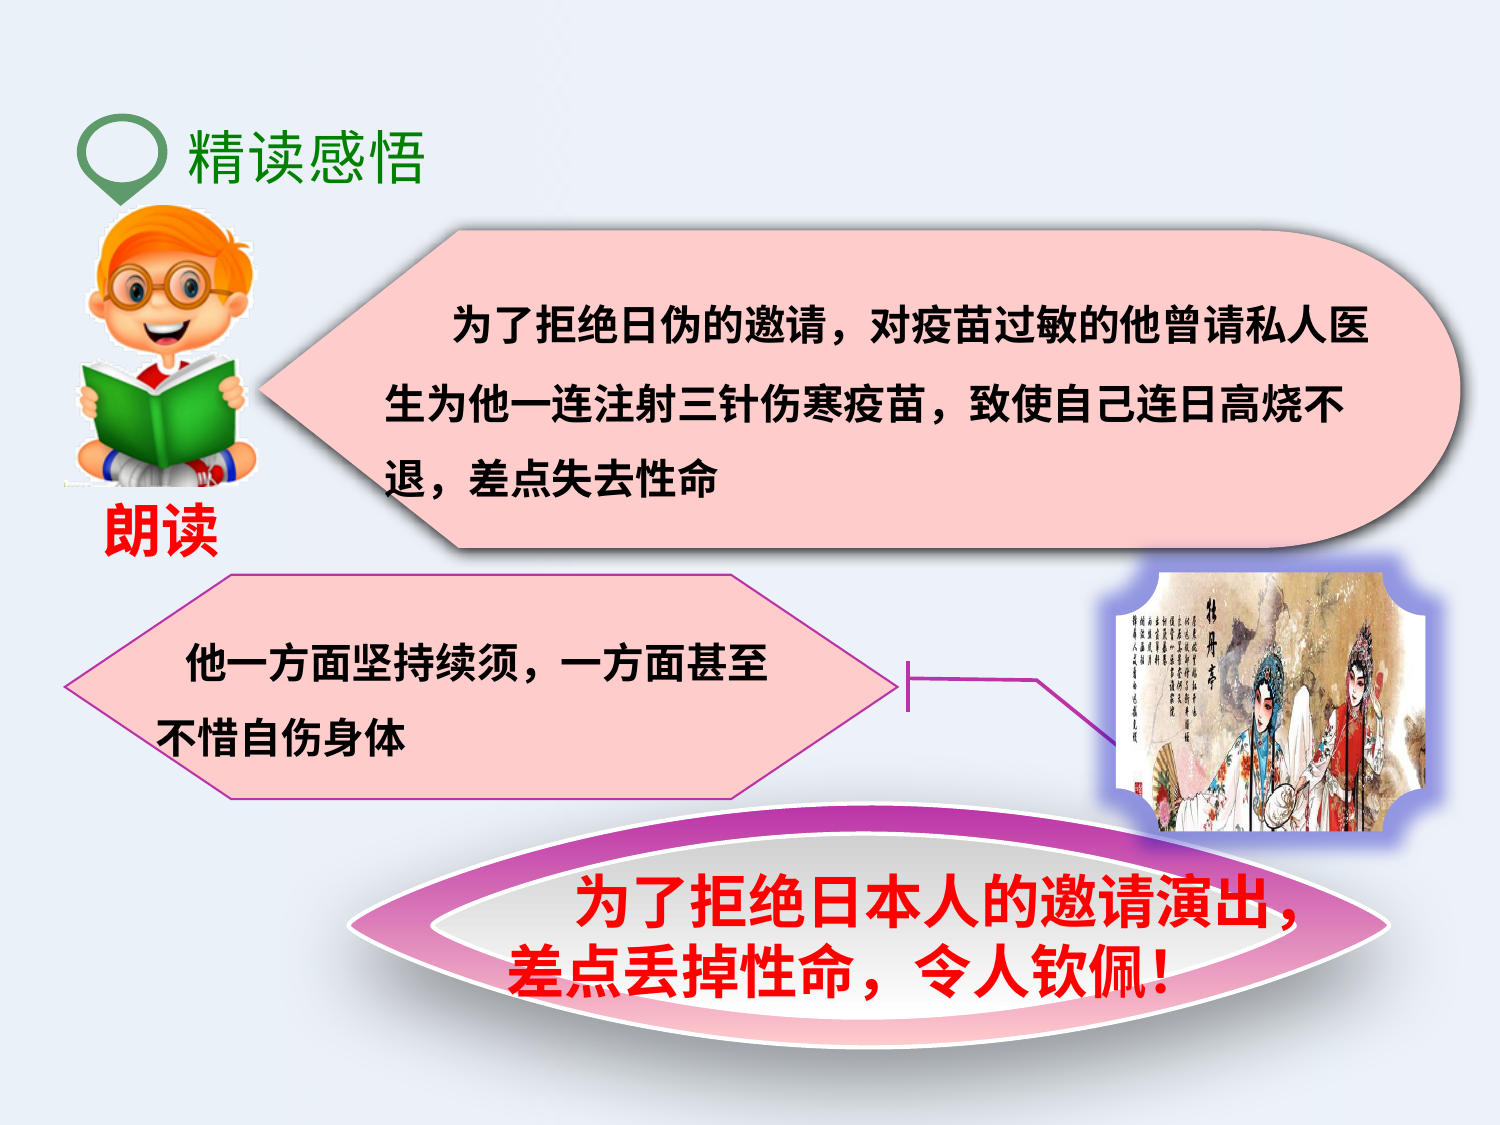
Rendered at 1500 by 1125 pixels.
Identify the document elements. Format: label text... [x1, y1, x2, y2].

text_box 他一方面坚持续须，一方面甚至不惜自伤身体 [141, 604, 822, 770]
text_box [863, 661, 1086, 721]
text_box [444, 229, 1333, 240]
text_box [635, 833, 1092, 857]
text_box [582, 1013, 1156, 1048]
text_box 为了拒绝日本人的邀请演出， 差点丢掉性命，令人钦佩！ [491, 857, 1346, 1013]
text_box [259, 299, 370, 480]
text_box 精读感悟 [0, 113, 615, 199]
text_box [765, 1013, 962, 1018]
text_box [506, 803, 1156, 857]
picture [0, 0, 1500, 1125]
text_box [186, 770, 777, 801]
text_box 精读感悟 [1140, 544, 1310, 549]
text_box 朗读 [88, 487, 235, 572]
text_box [1346, 898, 1390, 951]
text_box 为了拒绝日伪的邀请，对疫苗过敏的他曾请私人医生为他一连注射三针伤寒疫苗，致使自己连日高烧不退，差点失去性命 [370, 240, 1415, 510]
text_box [822, 634, 900, 740]
text_box [409, 510, 1392, 549]
text_box [432, 896, 491, 954]
text_box [1415, 287, 1462, 492]
text_box [348, 861, 491, 988]
text_box [186, 573, 777, 604]
text_box [111, 199, 131, 205]
text_box [62, 634, 141, 740]
